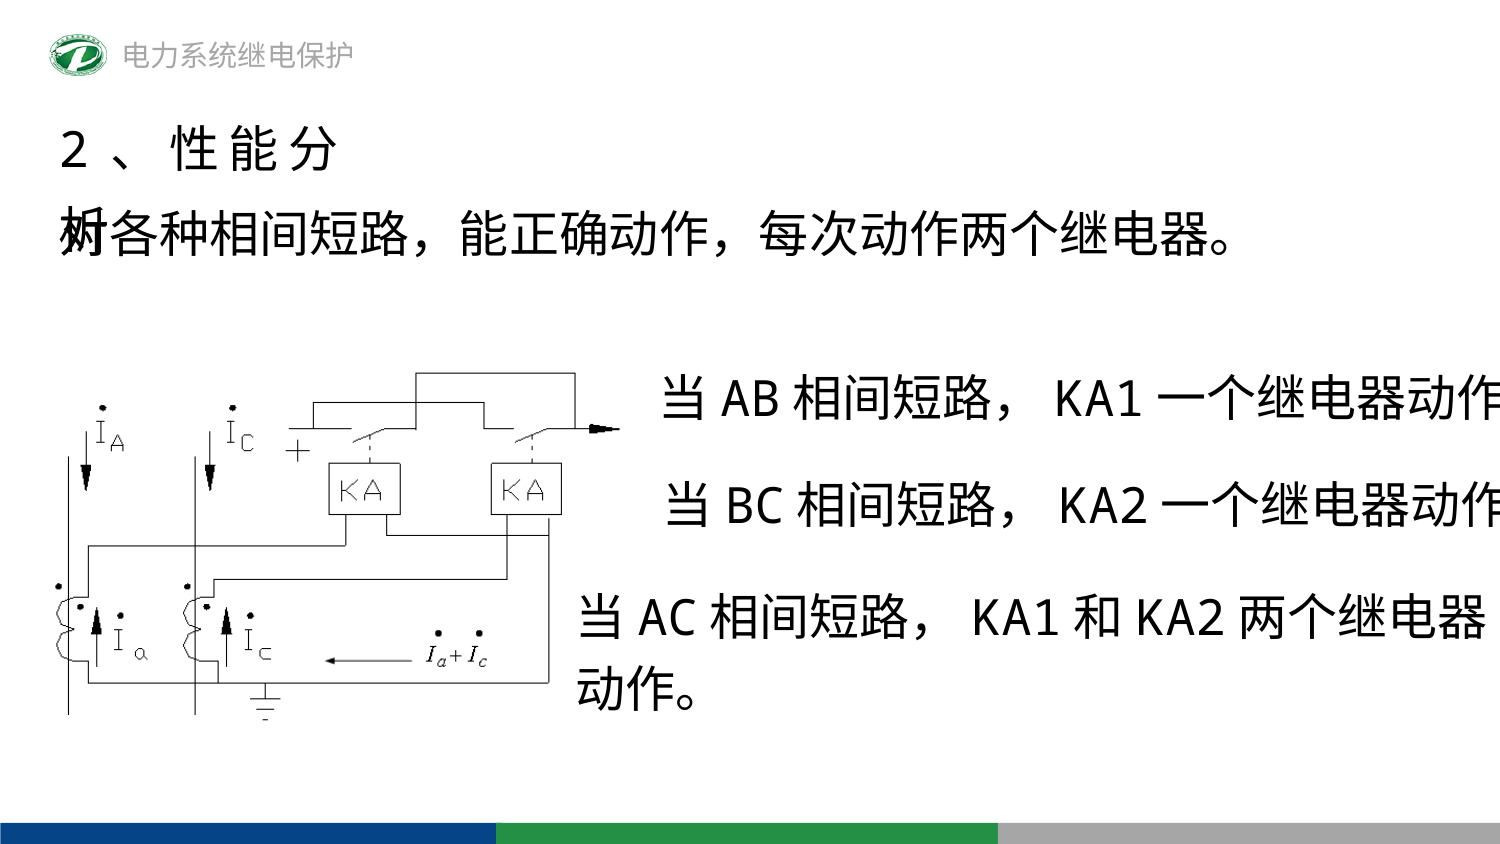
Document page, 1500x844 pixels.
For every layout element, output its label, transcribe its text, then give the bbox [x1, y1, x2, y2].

text_box 当AB相间短路，KA1一个继电器动作。 [643, 347, 1500, 435]
text_box [0, 821, 494, 844]
text_box 当BC相间短路，KA2一个继电器动作。 [647, 454, 1500, 542]
text_box 2、性能分析 [43, 89, 354, 185]
text_box [494, 821, 996, 844]
text_box 对各种相间短路，能正确动作，每次动作两个继电器。 [44, 183, 1288, 271]
text_box 当AC相间短路，KA1和KA2两个继电器动作。 [634, 565, 1500, 725]
text_box 电力系统继电保护 [122, 29, 370, 80]
text_box [996, 821, 1500, 844]
picture [0, 357, 630, 736]
picture [41, 19, 118, 91]
